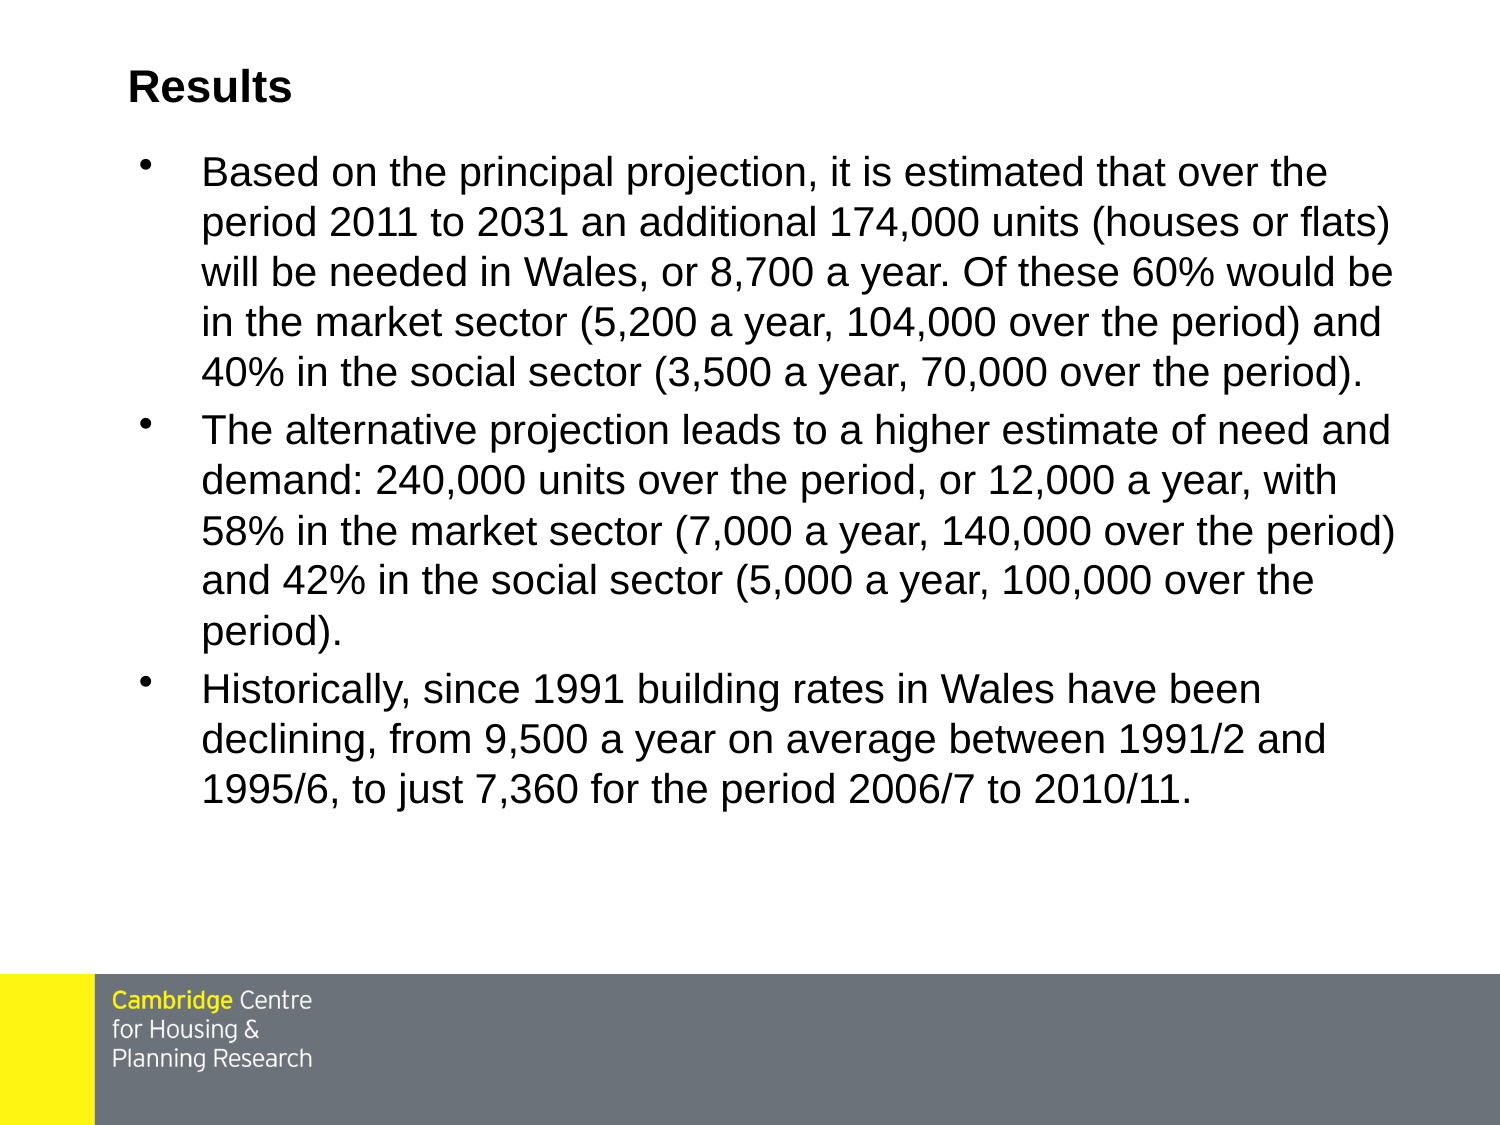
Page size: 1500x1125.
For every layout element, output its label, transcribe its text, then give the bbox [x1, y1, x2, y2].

title Results [112, 30, 1388, 138]
list Based on the principal projection, it is estimated that over the period 2011 to 2031 an additional 174,000 units (houses or flats) will be needed in Wales, or 8,700 a year. Of these 60% would be in the market sector (5,200 a year, 104,000 over the period) and 40% in the social sector (3,500 a year, 70,000 over the period). The alternative projection leads to a higher estimate of need and demand: 240,000 units over the period, or 12,000 a year, with 58% in the market sector (7,000 a year, 140,000 over the period) and 42% in the social sector (5,000 a year, 100,000 over the period). Historically, since 1991 building rates in Wales have been declining, from 9,500 a year on average between 1991/2 and 1995/6, to just 7,360 for the period 2006/7 to 2010/11. [123, 136, 1447, 953]
picture [0, 974, 1500, 1125]
